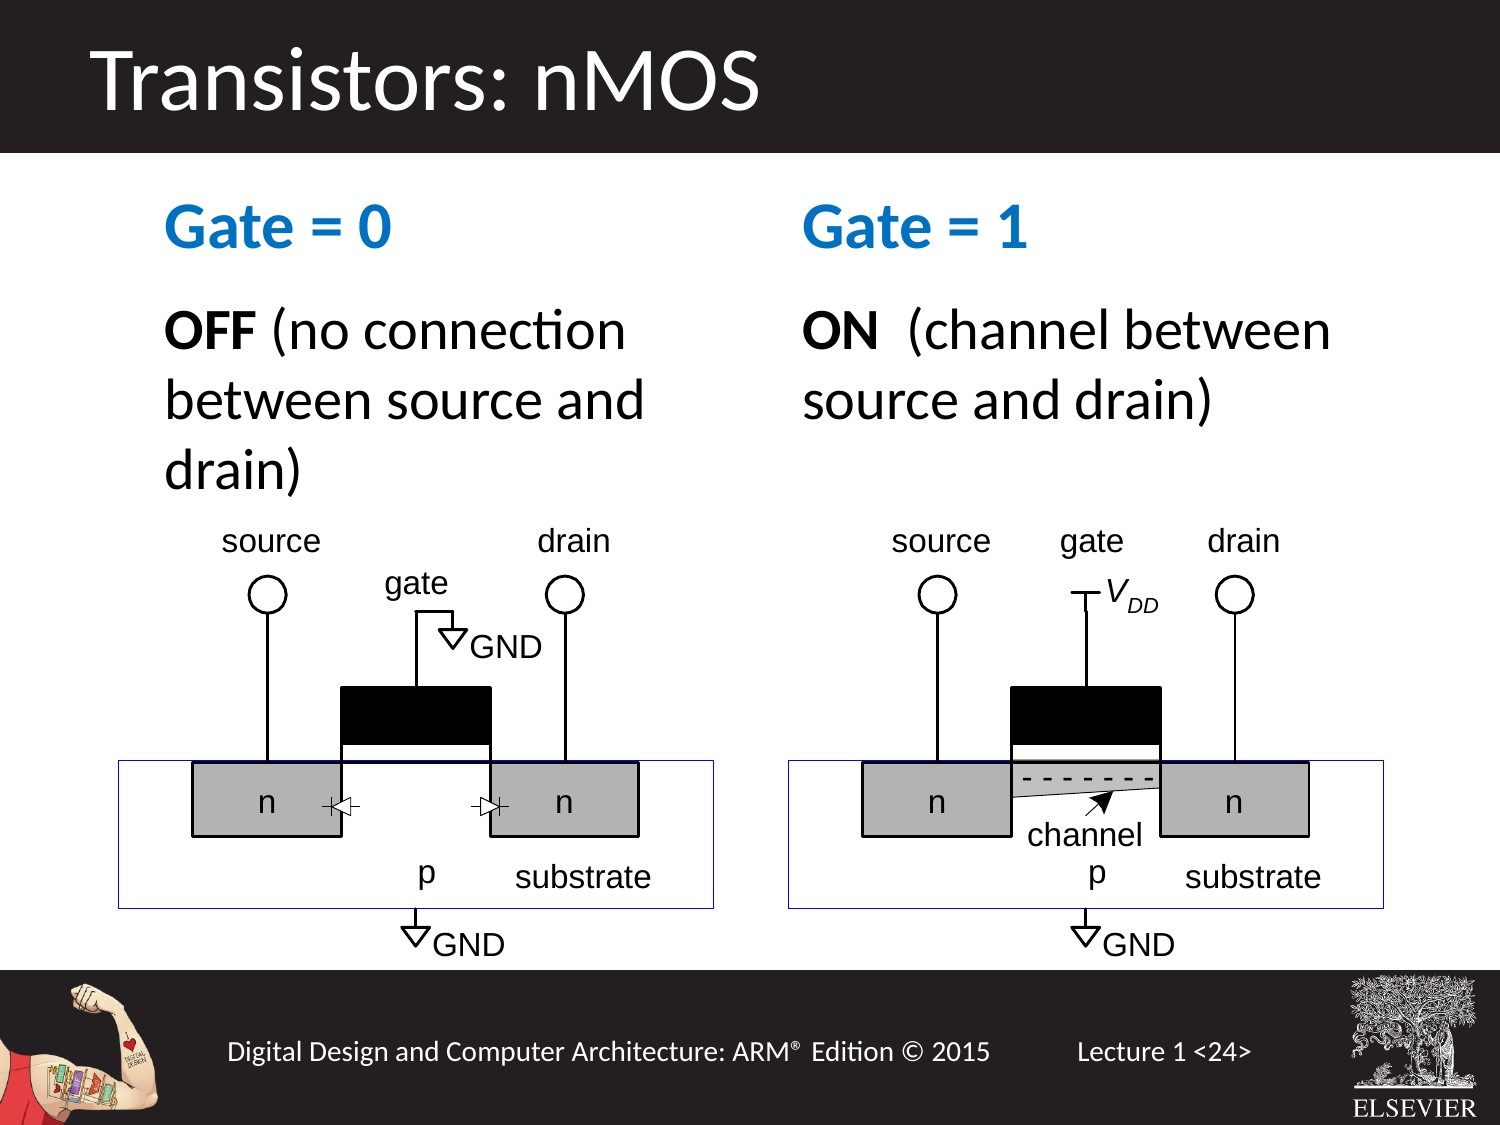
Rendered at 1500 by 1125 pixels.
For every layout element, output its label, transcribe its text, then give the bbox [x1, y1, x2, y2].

text_box Gate = 1 ON (channel between source and drain) [787, 174, 1450, 439]
picture [0, 979, 163, 1125]
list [112, 513, 1388, 988]
text_box Transistors: nMOS [75, 11, 1375, 136]
text_box Gate = 0 OFF (no connection between source and drain) [149, 174, 738, 509]
text_box [87, 174, 1413, 1025]
picture [1350, 974, 1477, 1117]
